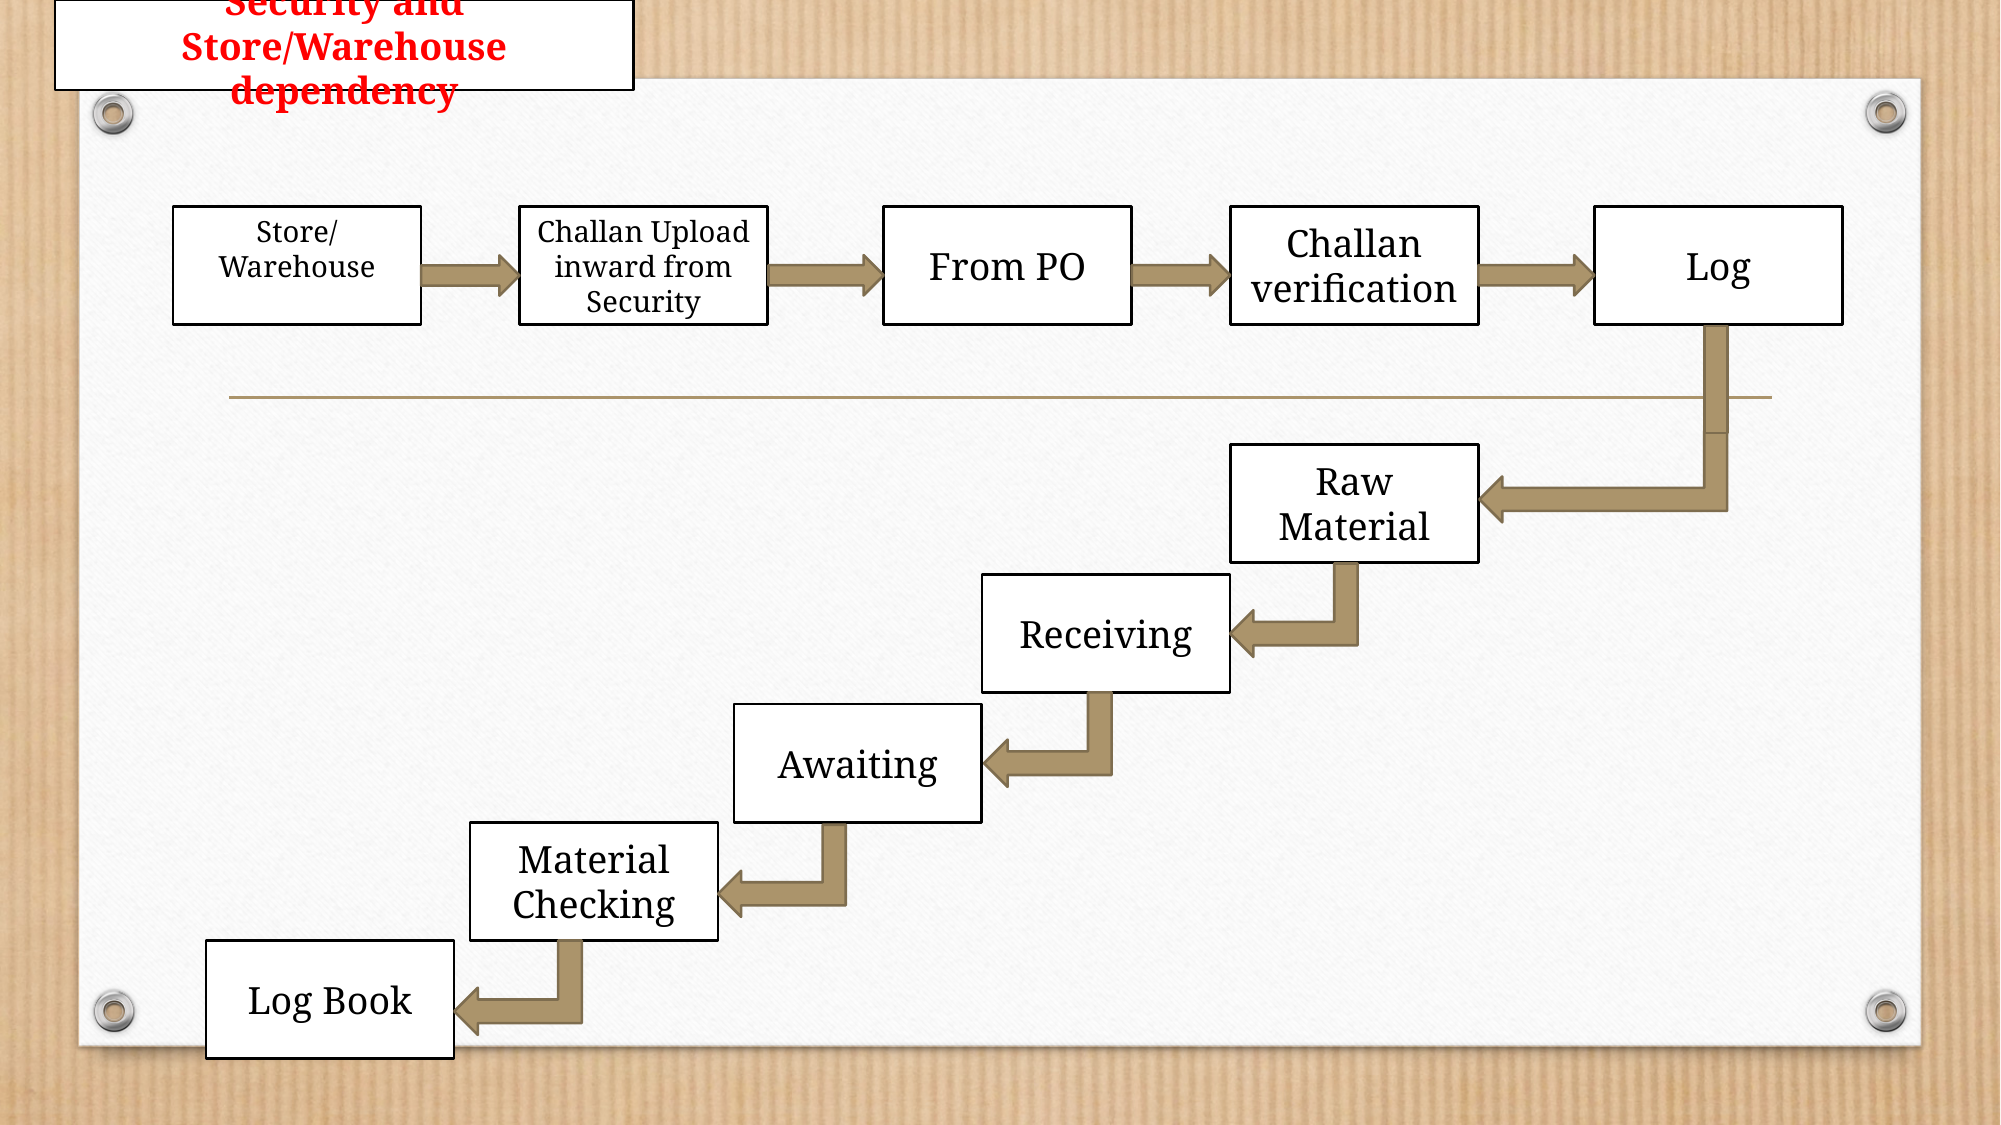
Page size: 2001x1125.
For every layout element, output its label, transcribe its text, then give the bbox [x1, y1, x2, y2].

text_box [767, 253, 885, 297]
text_box [717, 823, 848, 919]
text_box From PO [882, 205, 1133, 326]
text_box [1130, 253, 1232, 297]
text_box [453, 939, 584, 1037]
text_box Log [1593, 205, 1844, 326]
text_box Raw Material [1229, 443, 1480, 564]
text_box [1478, 430, 1729, 524]
text_box Challan Upload inward from Security [518, 205, 769, 326]
text_box Material Checking [469, 821, 719, 942]
text_box Challan verification [1229, 205, 1480, 326]
text_box Security and Store/Warehouse dependency [54, 0, 635, 91]
text_box [983, 691, 1113, 789]
text_box Store/Warehouse [172, 205, 422, 326]
text_box [419, 254, 521, 297]
text_box Log Book [205, 939, 455, 1060]
text_box [1229, 562, 1359, 659]
text_box [1477, 253, 1596, 297]
text_box Receiving [981, 573, 1231, 694]
text_box Awaiting [733, 703, 983, 824]
picture [0, 0, 2001, 1125]
text_box [1703, 325, 1729, 434]
